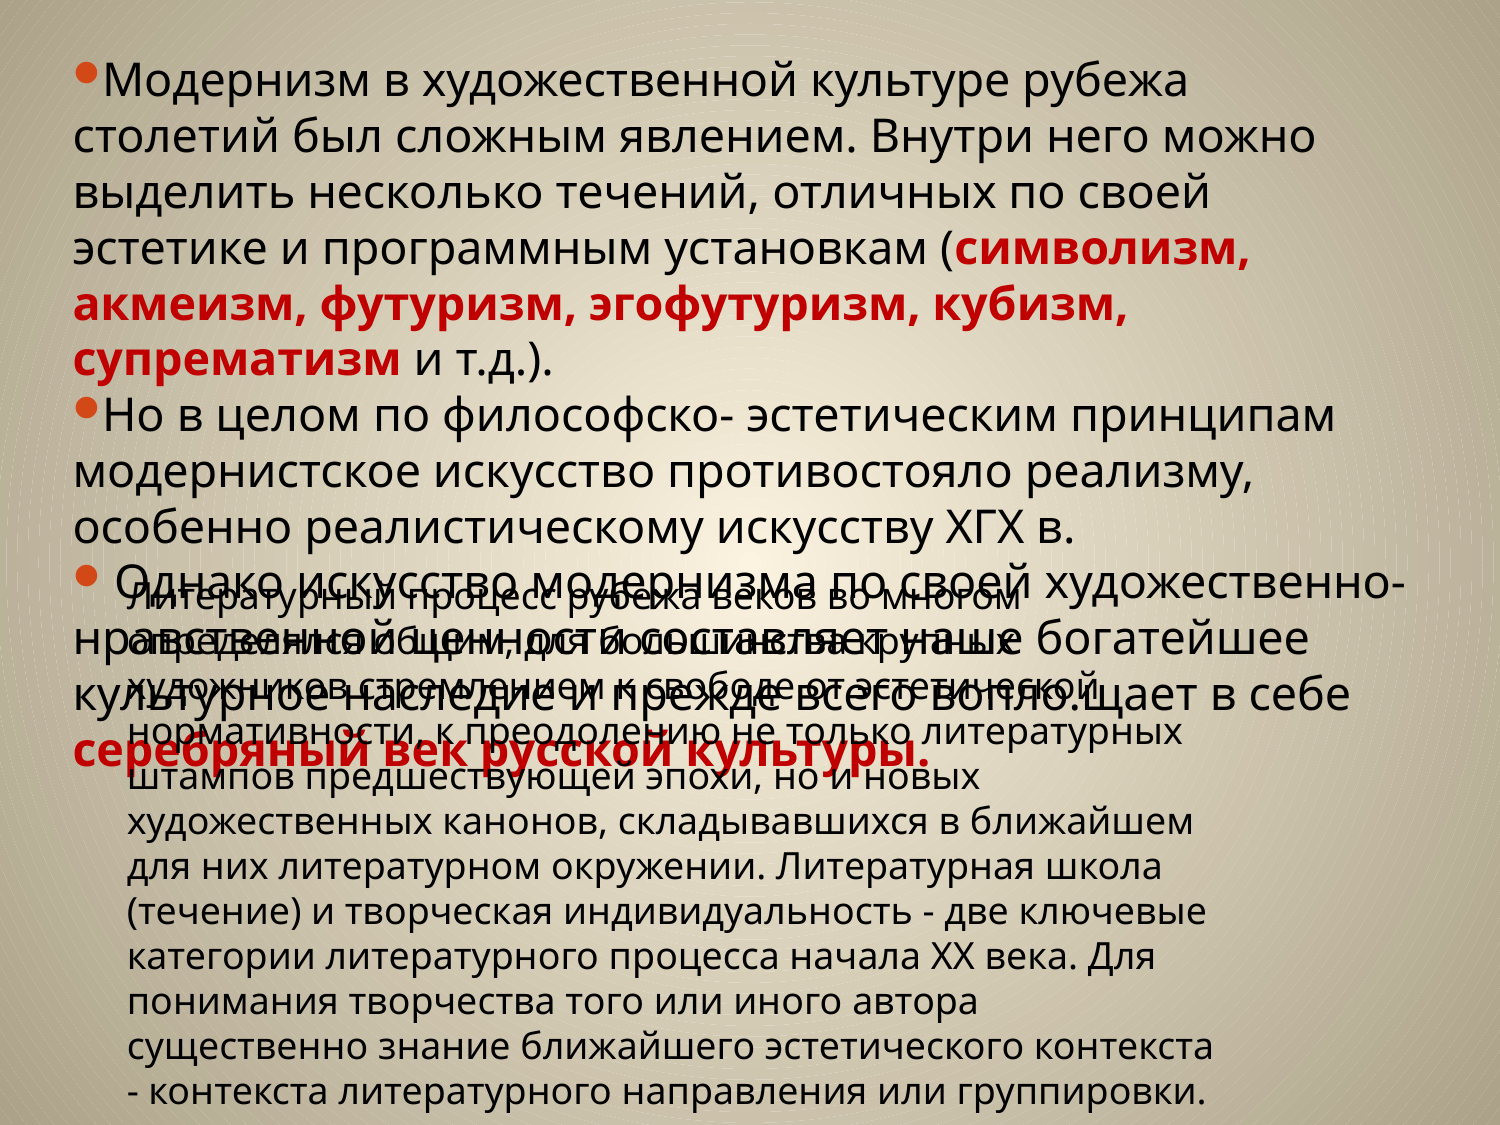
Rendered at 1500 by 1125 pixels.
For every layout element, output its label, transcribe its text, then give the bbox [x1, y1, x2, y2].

text_box Литературный процесс рубежа веков во многом определялся общим, для большинства крупных художников стремлением к свободе от эстетической нормативности, к преодолению не только литературных штампов предшествующей эпохи, но и новых художественных канонов, складывавшихся в ближайшем для них литературном окружении. Литературная школа (течение) и творческая индивидуальность - две ключевые категории литературного процесса начала XX века. Для понимания творчества того или иного автора существенно знание ближайшего эстетического контекста - контекста литературного направления или группировки. [112, 564, 1238, 1125]
list Модернизм в художественной культуре рубежа столетий был сложным явлением. Внутри него можно выделить несколько течений, отличных по своей эстетике и программным установкам (символизм, акмеизм, футуризм, эгофутуризм, кубизм, супрематизм и т.д.). Но в целом по философско- эстетическим принципам модернистское искусство противостояло реализму, особенно реалистическому искусству ХГХ в. Однако искусство модернизма по своей художественно-нравственной ценности составляет наше богатейшее культурное наследие и прежде всего вопло.щает в себе серебряный век русской культуры. [64, 42, 1415, 786]
